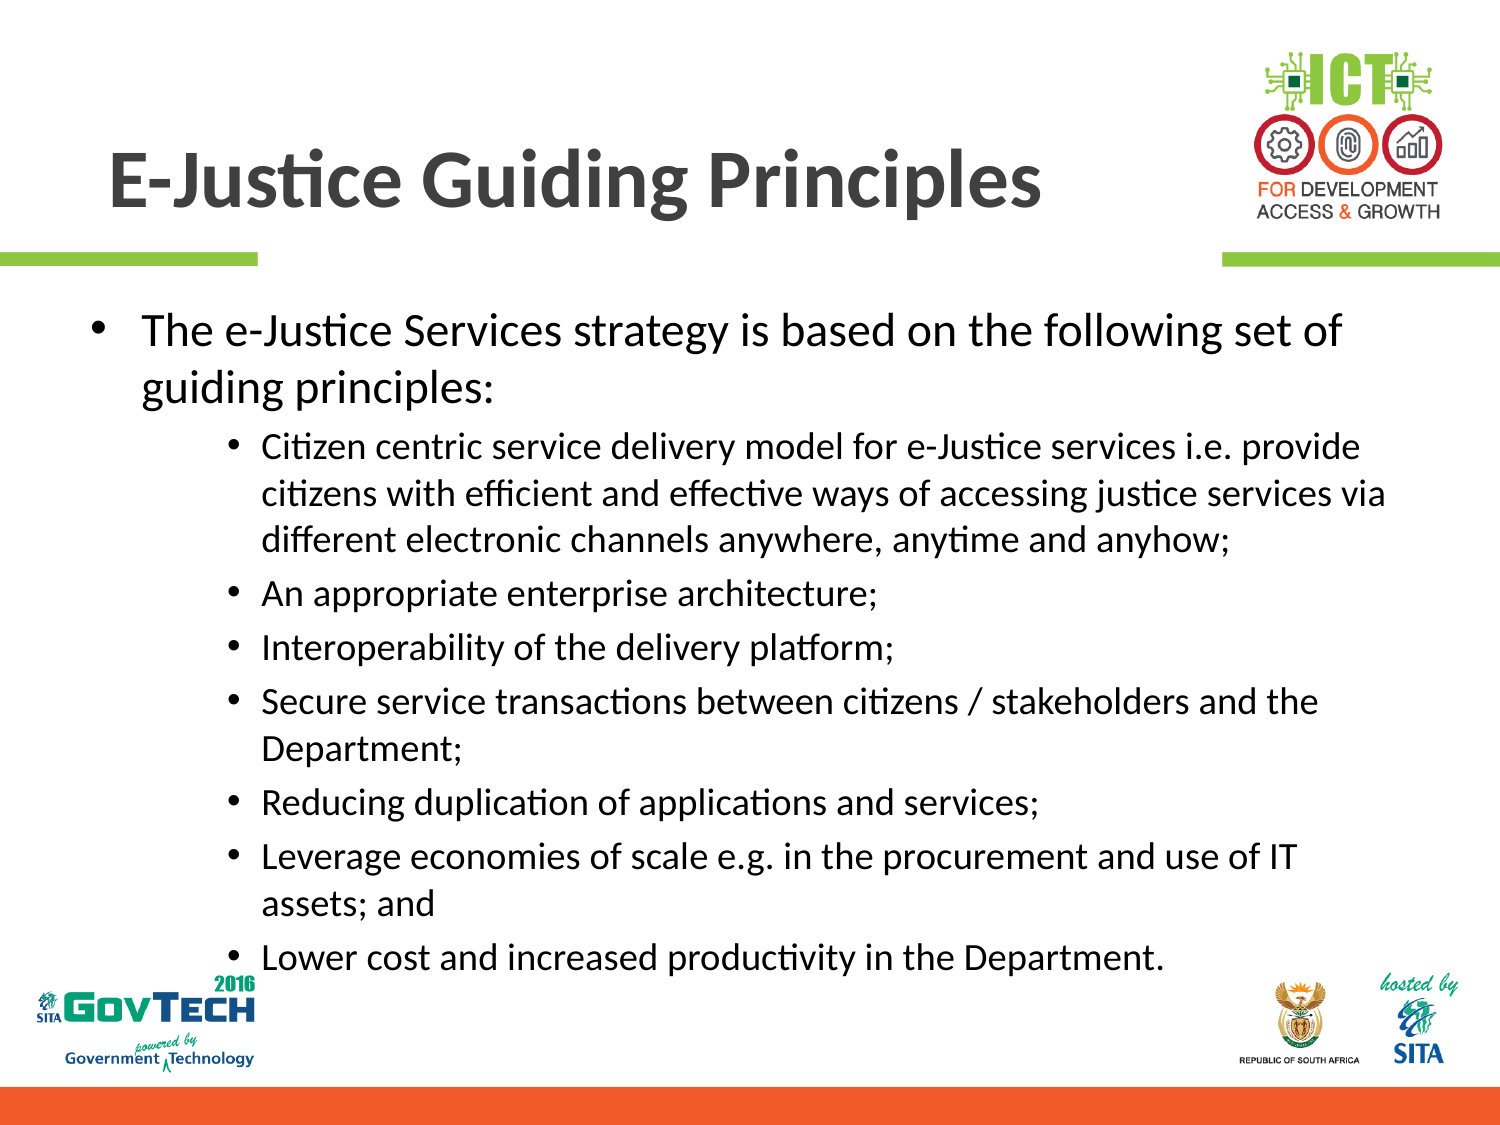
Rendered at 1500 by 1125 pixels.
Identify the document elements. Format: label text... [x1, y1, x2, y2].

picture [0, 0, 1500, 1125]
title E-Justice Guiding Principles [75, 56, 1223, 232]
list The e-Justice Services strategy is based on the following set of guiding principles: Citizen centric service delivery model for e-Justice services i.e. provide citizens with efficient and effective ways of accessing justice services via different electronic channels anywhere, anytime and anyhow; An appropriate enterprise architecture; Interoperability of the delivery platform; Secure service transactions between citizens / stakeholders and the Department; Reducing duplication of applications and services; Leverage economies of scale e.g. in the procurement and use of IT assets; and Lower cost and increased productivity in the Department. [75, 290, 1425, 1000]
